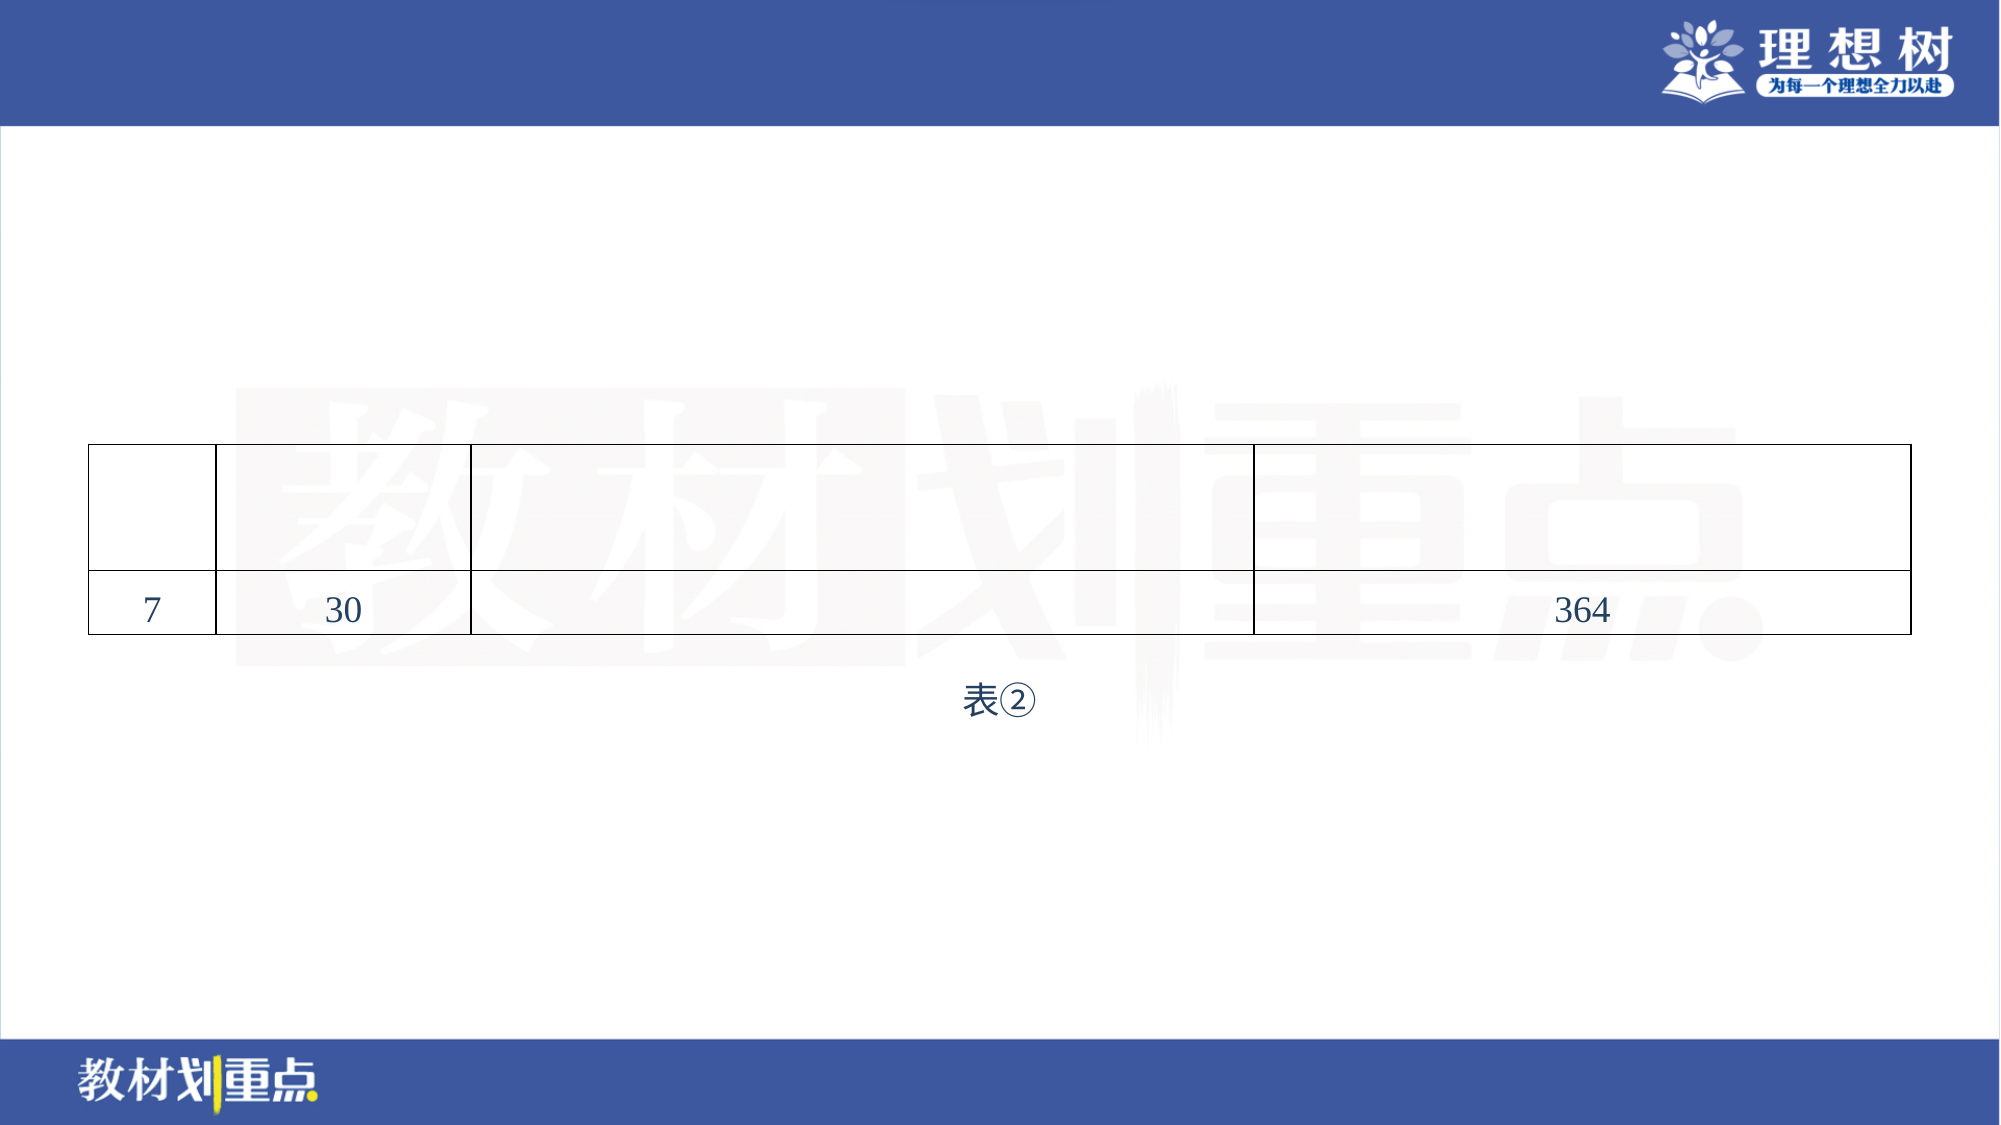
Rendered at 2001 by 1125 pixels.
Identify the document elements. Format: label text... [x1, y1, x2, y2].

text_box 表② [88, 655, 1911, 716]
picture [0, 0, 2000, 1125]
